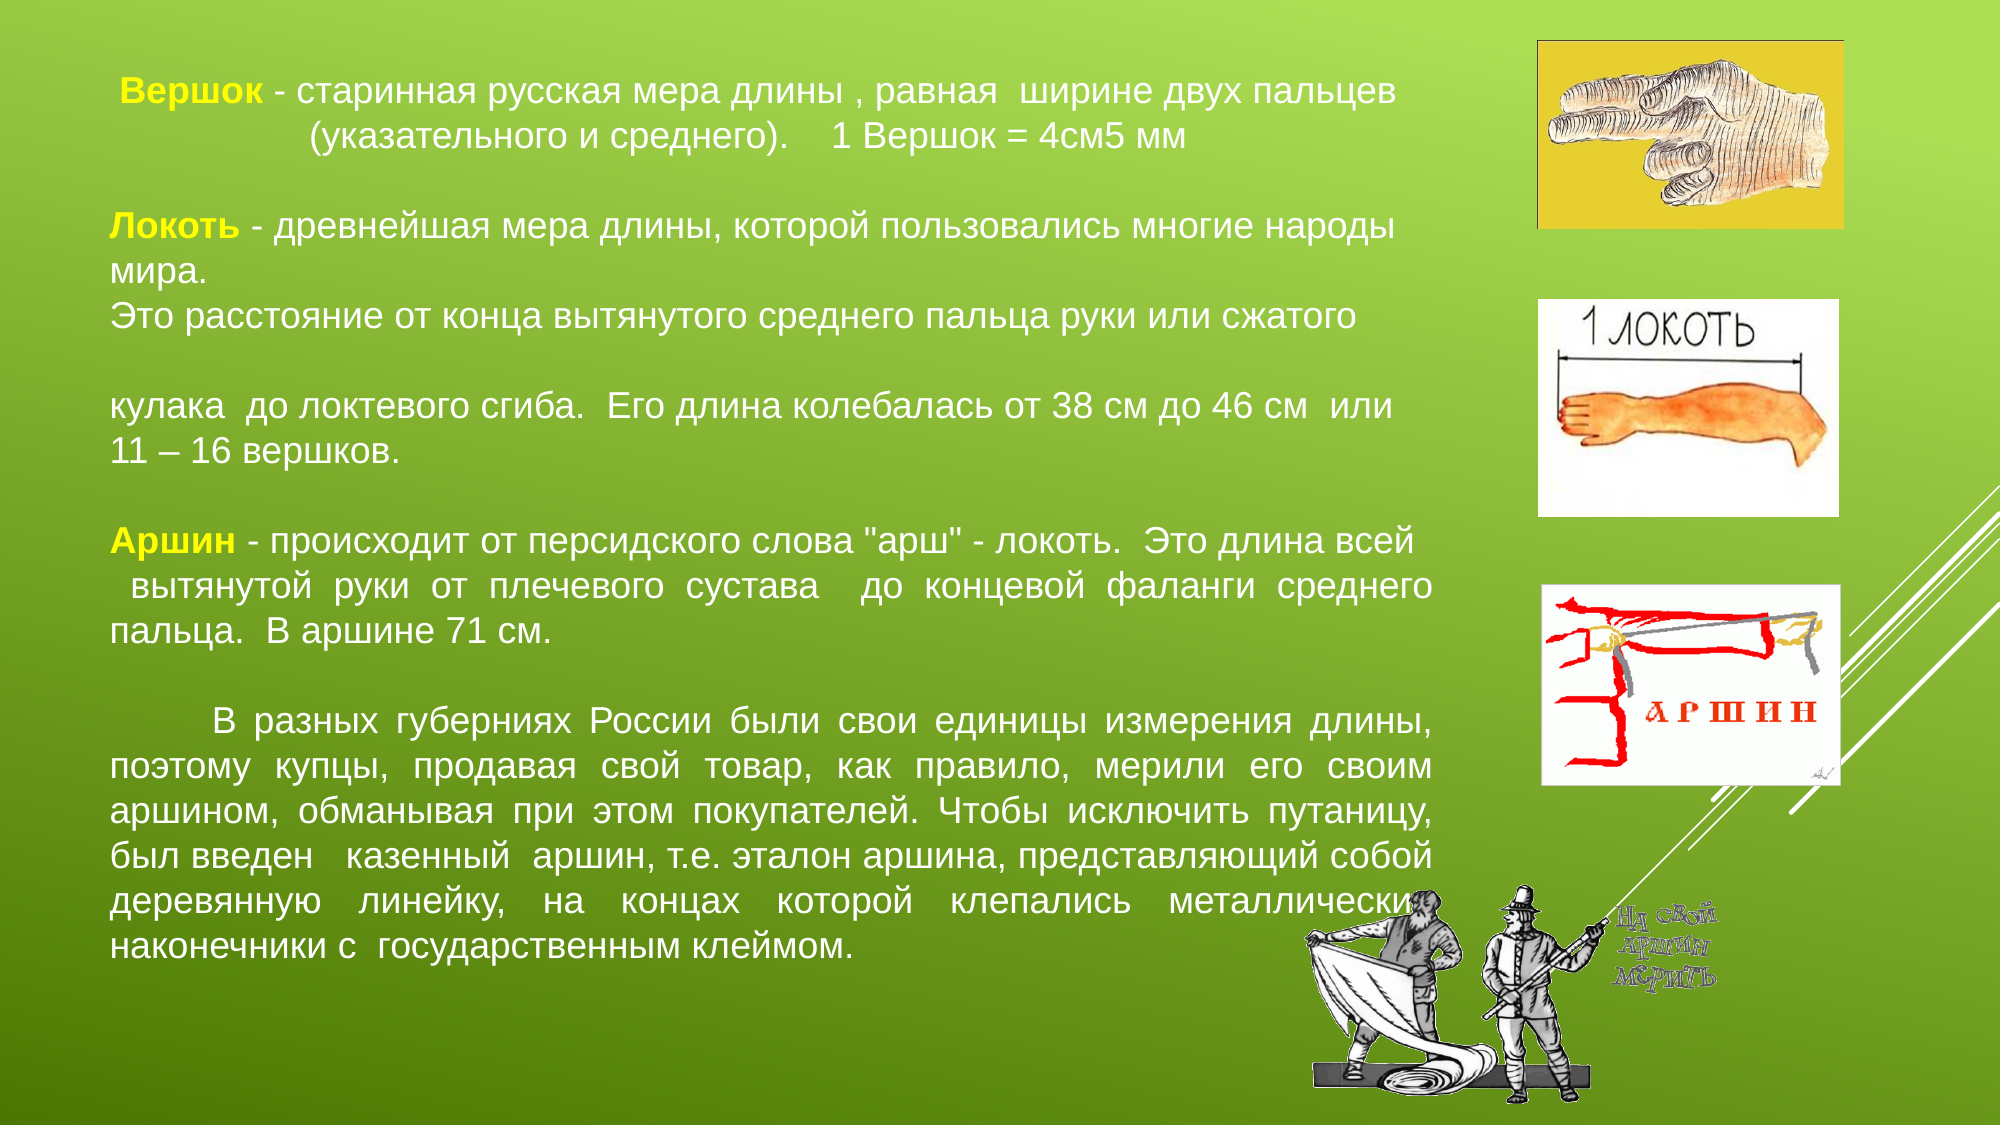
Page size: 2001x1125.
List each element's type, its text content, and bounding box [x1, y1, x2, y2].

picture [1541, 583, 1841, 786]
text_box Вершок - старинная русская мера длины , равная ширине двух пальцев (указательного и среднего). 1 Вершок = 4см5 мм Локоть - древнейшая мера длины, которой пользовались многие народы мира. Это расстояние от конца вытянутого среднего пальца руки или сжатого кулака до локтевого сгиба. Его длина колебалась от 38 см до 46 см или 11 – 16 вершков. Аршин - происходит от персидского слова "арш" - локоть. Это длина всей вытянутой руки от плечевого сустава до концевой фаланги среднего пальца. В аршине 71 см. В разных губерниях России были свои единицы измерения длины, поэтому купцы, продавая свой товар, как правило, мерили его своим аршином, обманывая при этом покупателей. Чтобы исключить путаницу, был введен казенный аршин, т.е. эталон аршина, представляющий собой деревянную линейку, на концах которой клепались металлические наконечники с государственным клеймом. [94, 14, 1449, 1125]
picture [1538, 298, 1839, 517]
picture [1284, 871, 1725, 1109]
title [1449, 34, 1649, 166]
picture [1537, 40, 1844, 229]
